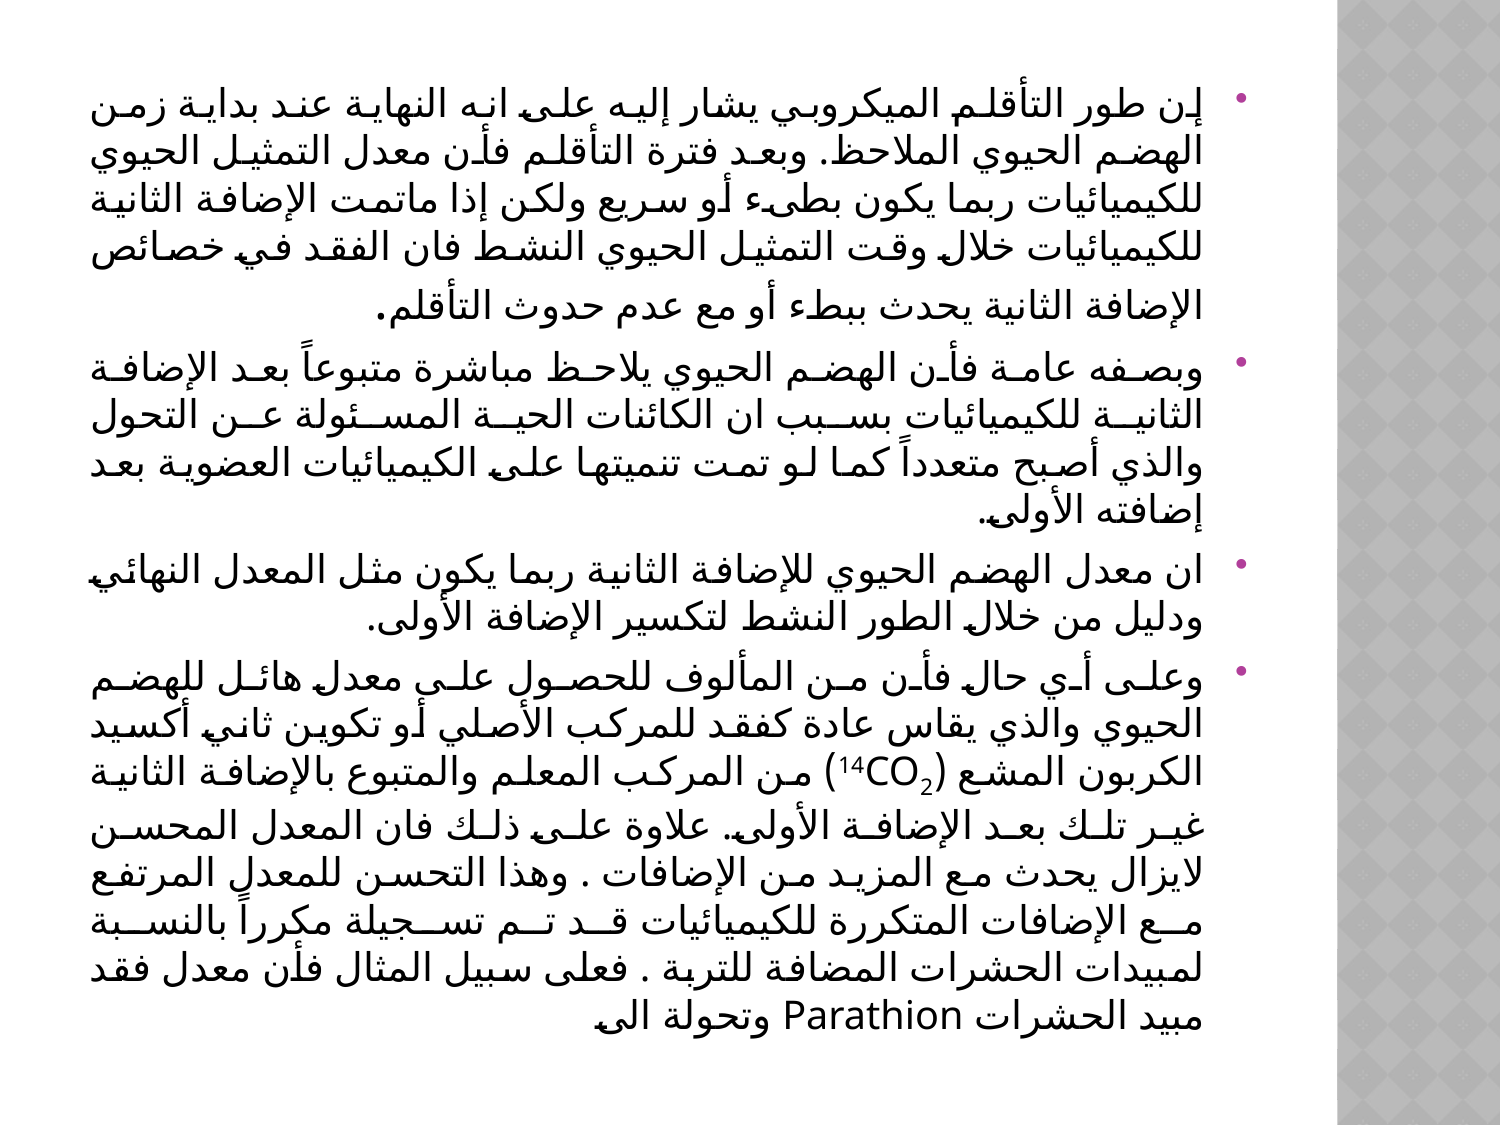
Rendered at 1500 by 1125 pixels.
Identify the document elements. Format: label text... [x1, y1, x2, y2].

list إن طور التأقلم الميكروبي يشار إليه على انه النهاية عند بداية زمن الهضم الحيوي الملاحظ. وبعد فترة التأقلم فأن معدل التمثيل الحيوي للكيميائيات ربما يكون بطىء أو سريع ولكن إذا ماتمت الإضافة الثانية للكيميائيات خلال وقت التمثيل الحيوي النشط فان الفقد في خصائص الإضافة الثانية يحدث ببطء أو مع عدم حدوث التأقلم. وبصفه عامة فأن الهضم الحيوي يلاحظ مباشرة متبوعاً بعد الإضافة الثانية للكيميائيات بسبب ان الكائنات الحية المسئولة عن التحول والذي أصبح متعدداً كما لو تمت تنميتها على الكيميائيات العضوية بعد إضافته الأولى. ان معدل الهضم الحيوي للإضافة الثانية ربما يكون مثل المعدل النهائي ودليل من خلال الطور النشط لتكسير الإضافة الأولى. وعلى أي حال فأن من المألوف للحصول على معدل هائل للهضم الحيوي والذي يقاس عادة كفقد للمركب الأصلي أو تكوين ثاني أكسيد الكربون المشع (14CO2) من المركب المعلم والمتبوع بالإضافة الثانية غير تلك بعد الإضافة الأولى. علاوة على ذلك فان المعدل المحسن لايزال يحدث مع المزيد من الإضافات . وهذا التحسن للمعدل المرتفع مع الإضافات المتكررة للكيميائيات قد تم تسجيلة مكرراً بالنسبة لمبيدات الحشرات المضافة للتربة . فعلى سبيل المثال فأن معدل فقد مبيد الحشرات Parathion وتحولة الى [75, 70, 1263, 1059]
